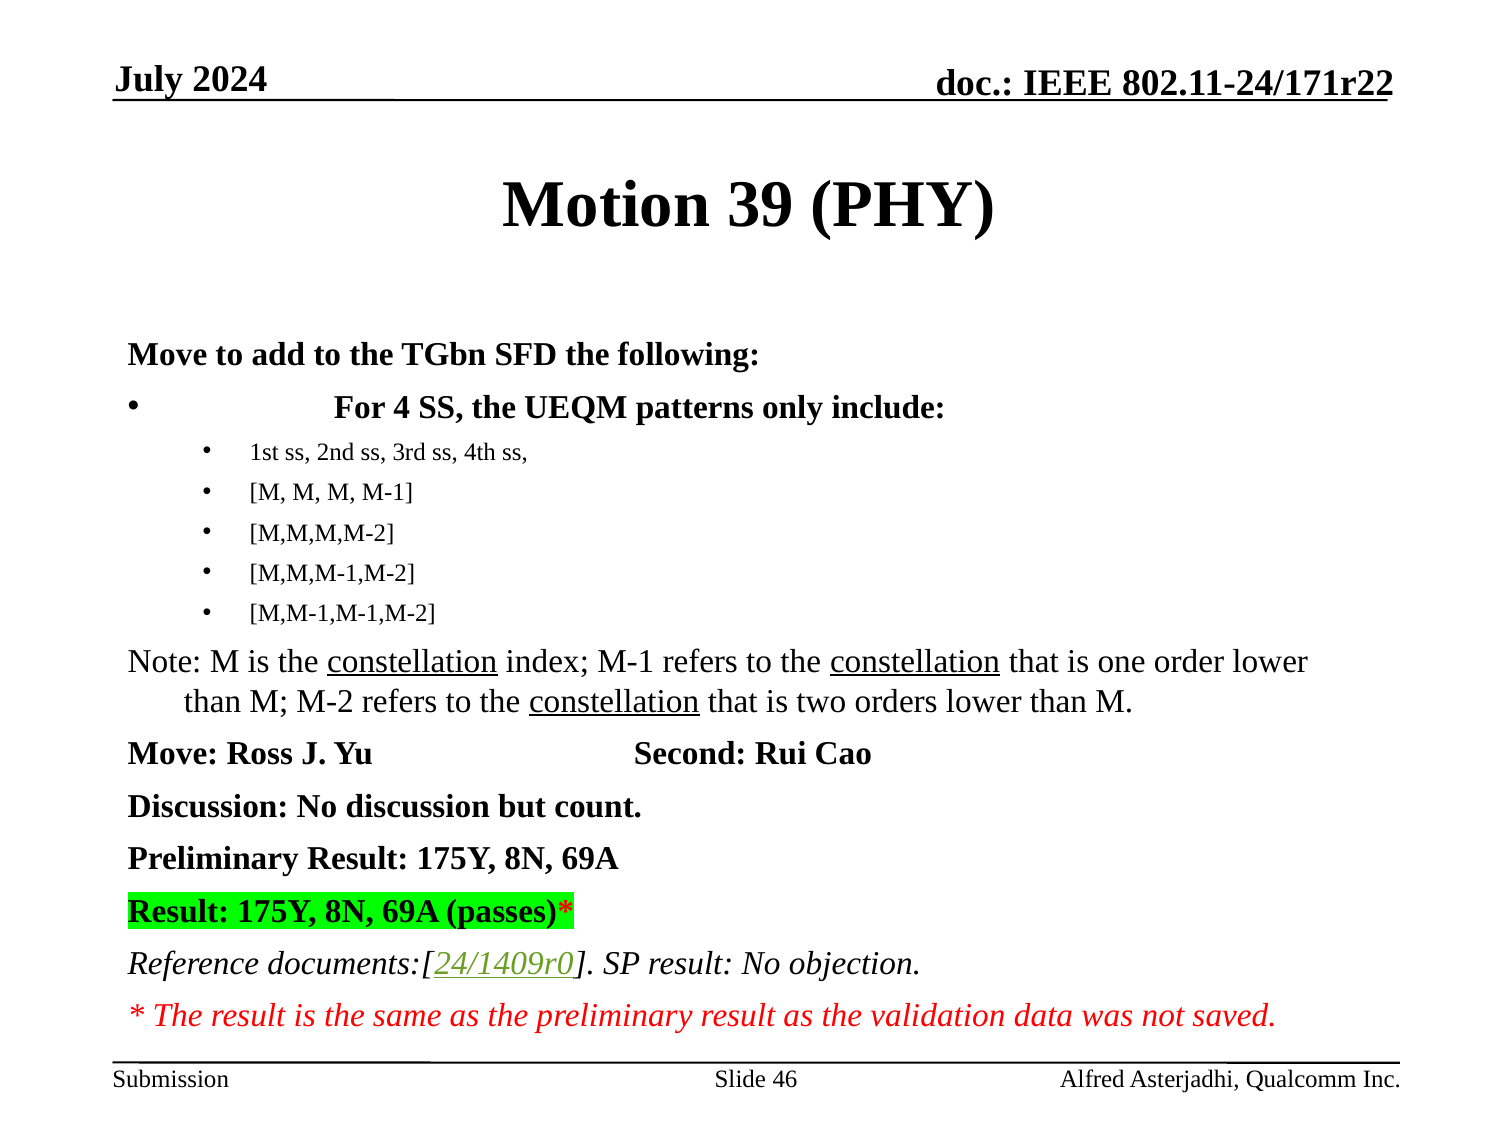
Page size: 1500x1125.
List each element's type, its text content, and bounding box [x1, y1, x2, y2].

list Move to add to the TGbn SFD the following: For 4 SS, the UEQM patterns only include: 1st ss, 2nd ss, 3rd ss, 4th ss, [M, M, M, M-1] [M,M,M,M-2] [M,M,M-1,M-2] [M,M-1,M-1,M-2] Note: M is the constellation index; M-1 refers to the constellation that is one order lower than M; M-2 refers to the constellation that is two orders lower than M. Move: Ross J. Yu Second: Rui Cao Discussion: No discussion but count. Preliminary Result: 175Y, 8N, 69A Result: 175Y, 8N, 69A (passes)* Reference documents:[24/1409r0]. SP result: No objection. * The result is the same as the preliminary result as the validation data was not saved. [112, 324, 1388, 1038]
slide_number Slide 46 [712, 1061, 800, 1123]
footer Alfred Asterjadhi, Qualcomm Inc. [878, 1061, 1402, 1093]
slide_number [114, 54, 423, 100]
title Motion 39 (PHY) [112, 112, 1388, 288]
